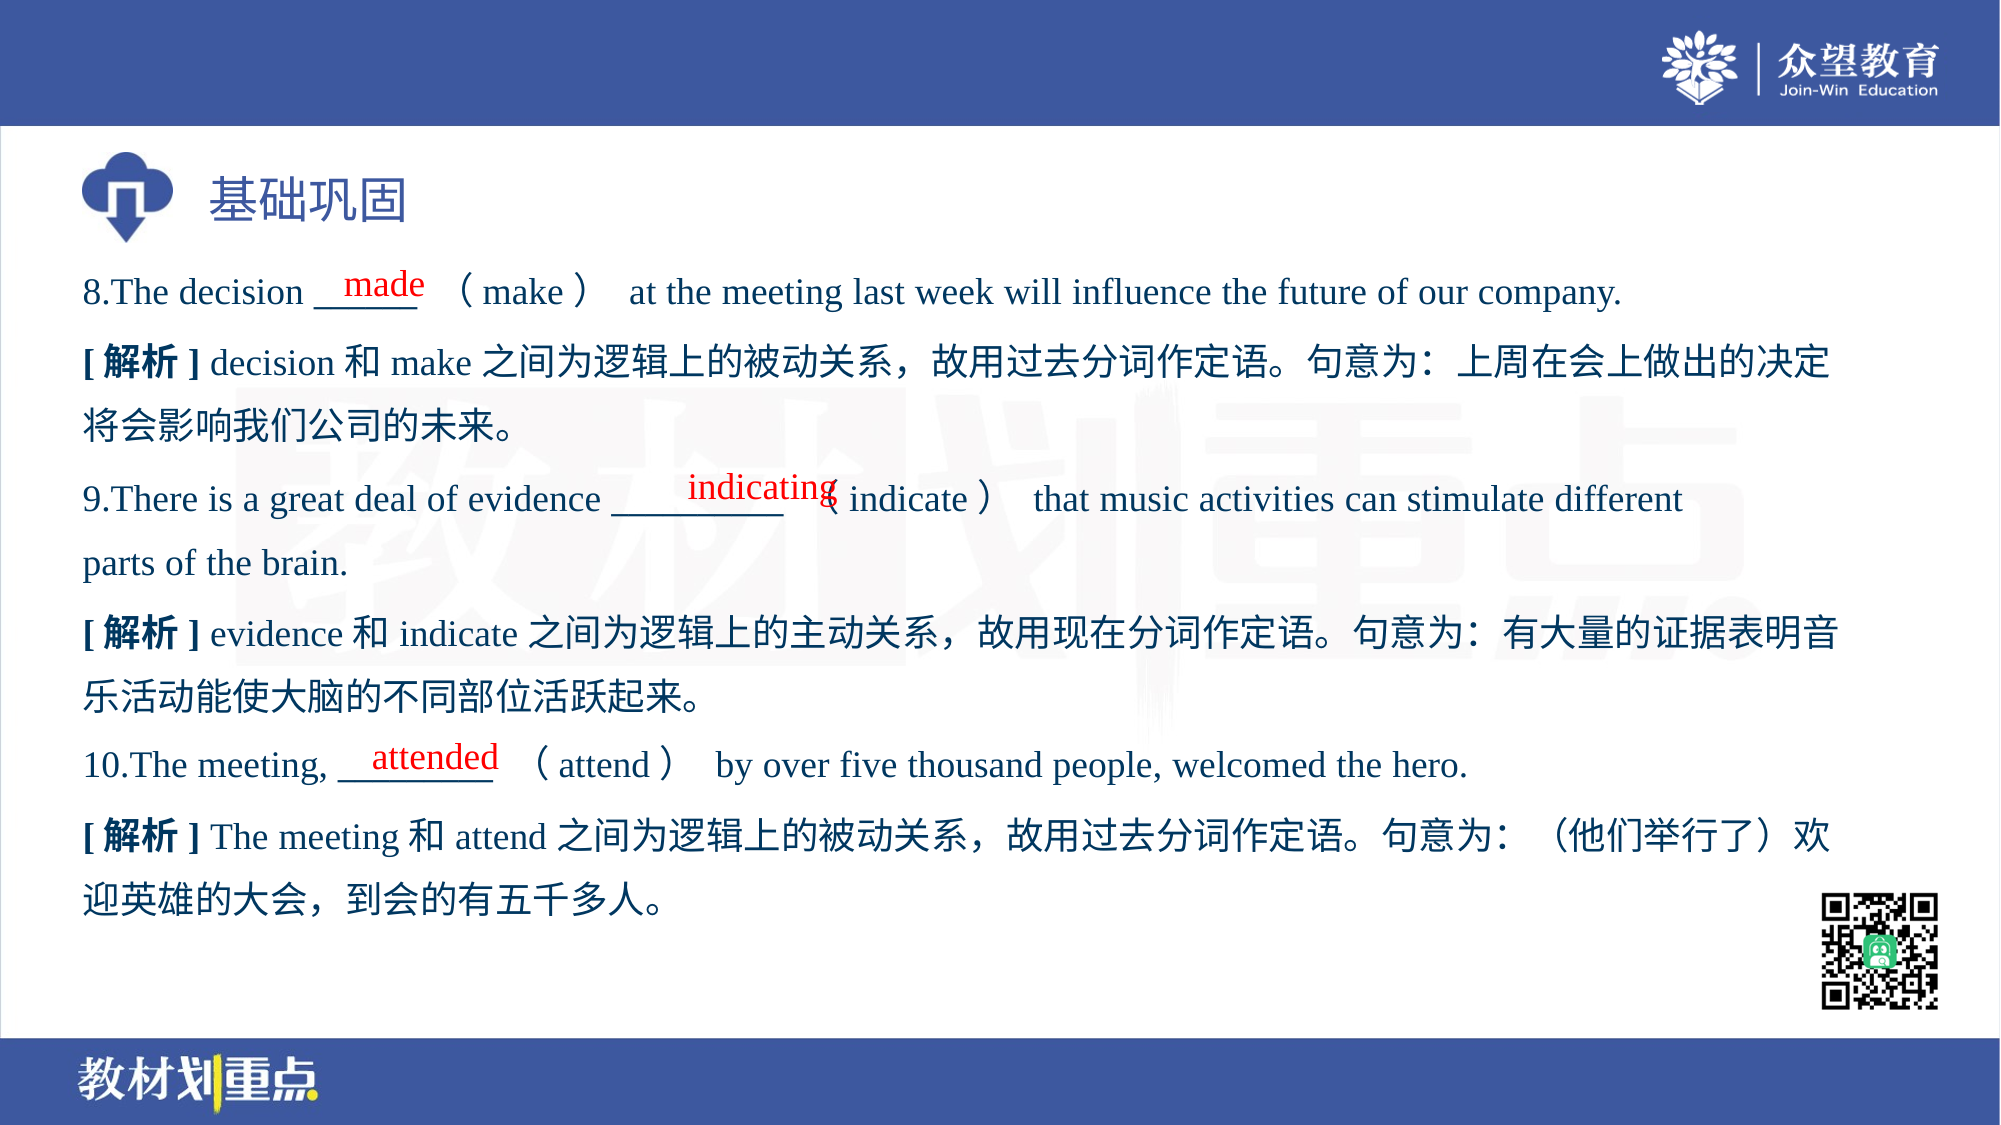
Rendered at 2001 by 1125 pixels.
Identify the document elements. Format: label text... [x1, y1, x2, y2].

text_box indicating [674, 442, 852, 501]
text_box [解析] The meeting和attend之间为逻辑上的被动关系，故用过去分词作定语。句意为：（他们举行了）欢 迎英雄的大会，到会的有五千多人。 [82, 787, 1817, 915]
text_box 8.The decision ______ （make） at the meeting last week will influence the future of our company. [82, 247, 1817, 306]
text_box 10.The meeting, _________ （attend） by over five thousand people, welcomed the hero. [82, 720, 1817, 779]
text_box attended [358, 712, 513, 771]
text_box [解析] decision和make之间为逻辑上的被动关系，故用过去分词作定语。句意为：上周在会上做出的决定 将会影响我们公司的未来。 [82, 313, 1817, 441]
text_box 9.There is a great deal of evidence __________ （indicate） that music activities can stimulate different parts of the brain. [82, 449, 1817, 577]
text_box [解析] evidence和indicate之间为逻辑上的主动关系，故用现在分词作定语。句意为：有大量的证据表明音 乐活动能使大脑的不同部位活跃起来。 [82, 584, 1817, 712]
picture [0, 0, 2000, 1125]
text_box made [330, 238, 439, 298]
